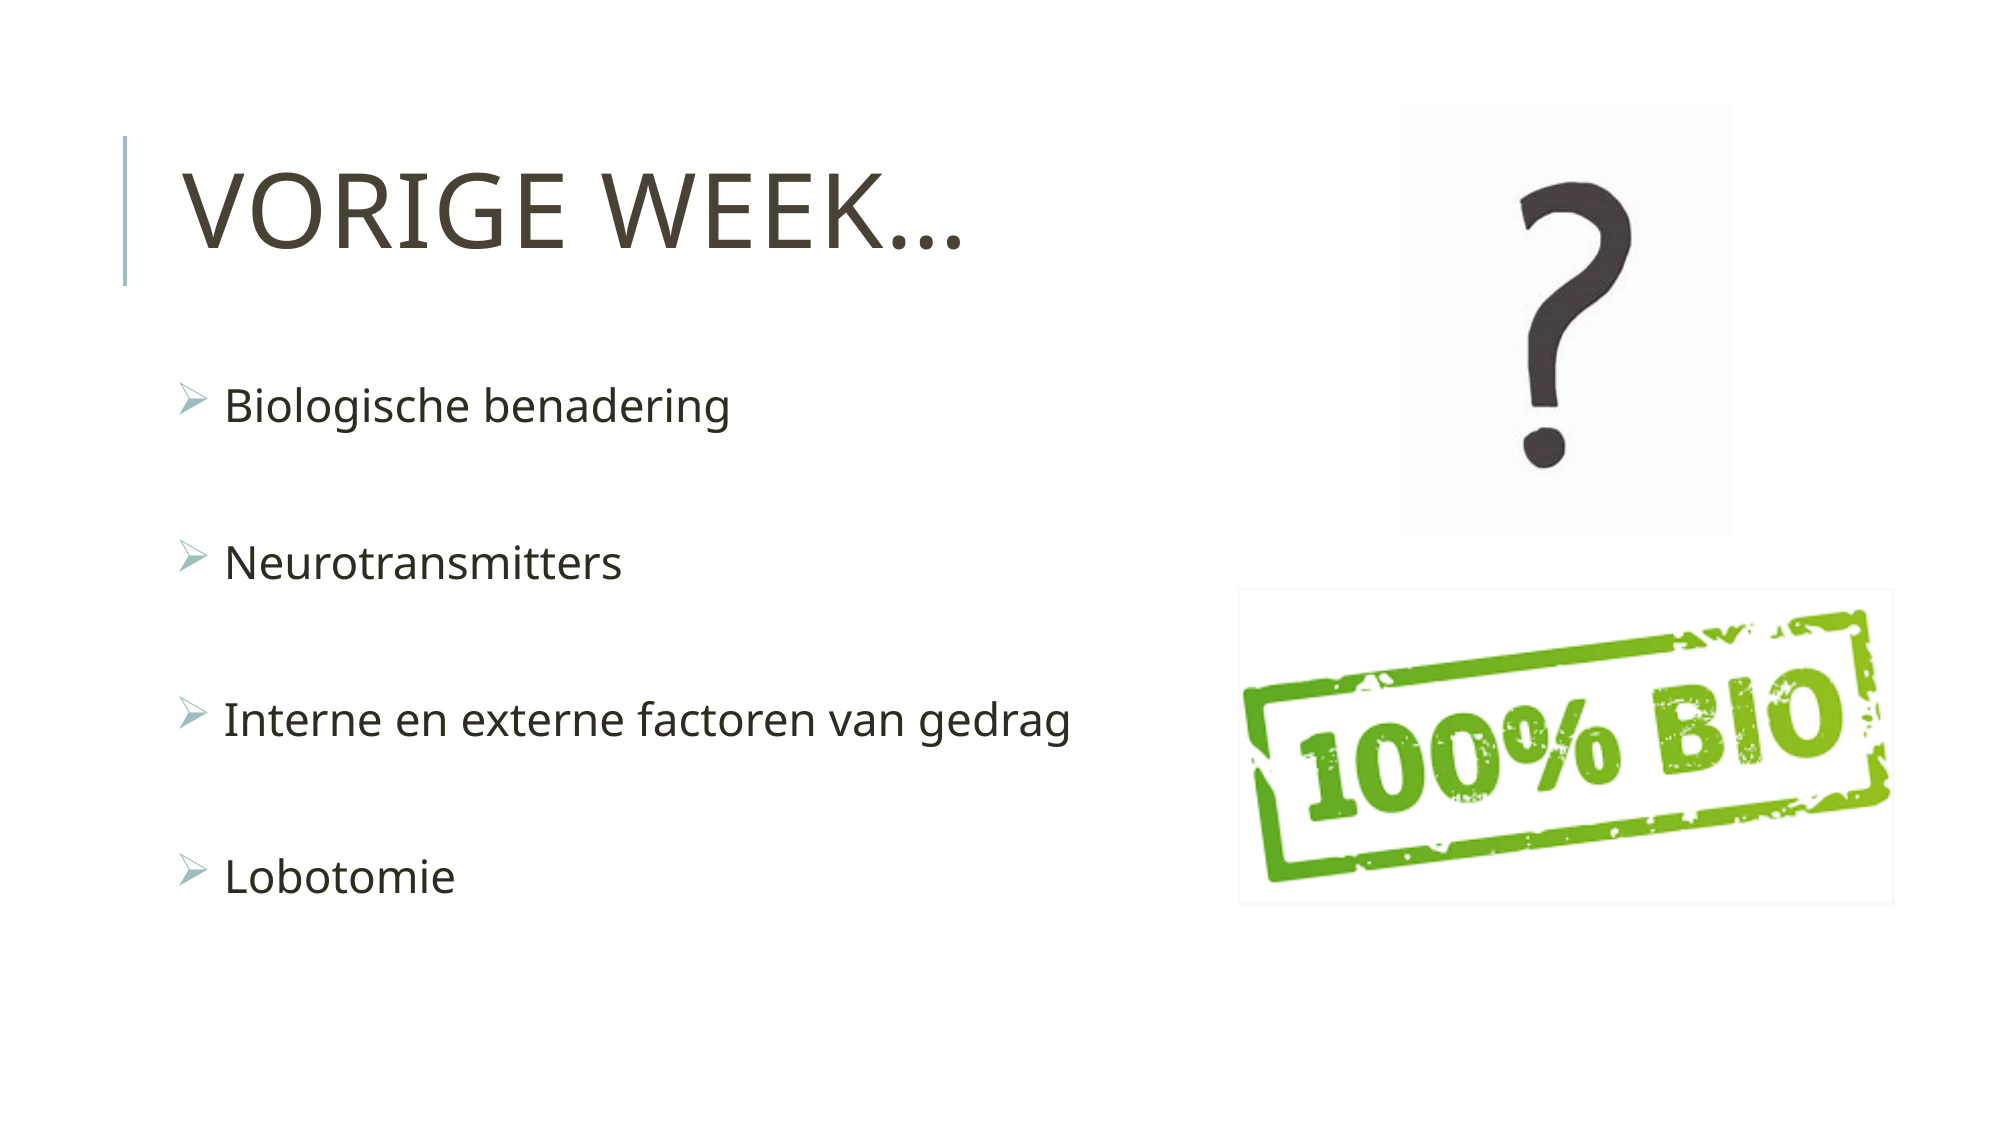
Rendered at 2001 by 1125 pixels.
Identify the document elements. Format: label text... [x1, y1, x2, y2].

picture [1238, 588, 1896, 905]
title Vorige week… [168, 96, 1164, 342]
list Biologische benadering Neurotransmitters Interne en externe factoren van gedrag Lobotomie [168, 375, 1164, 1035]
picture [1401, 104, 1733, 537]
